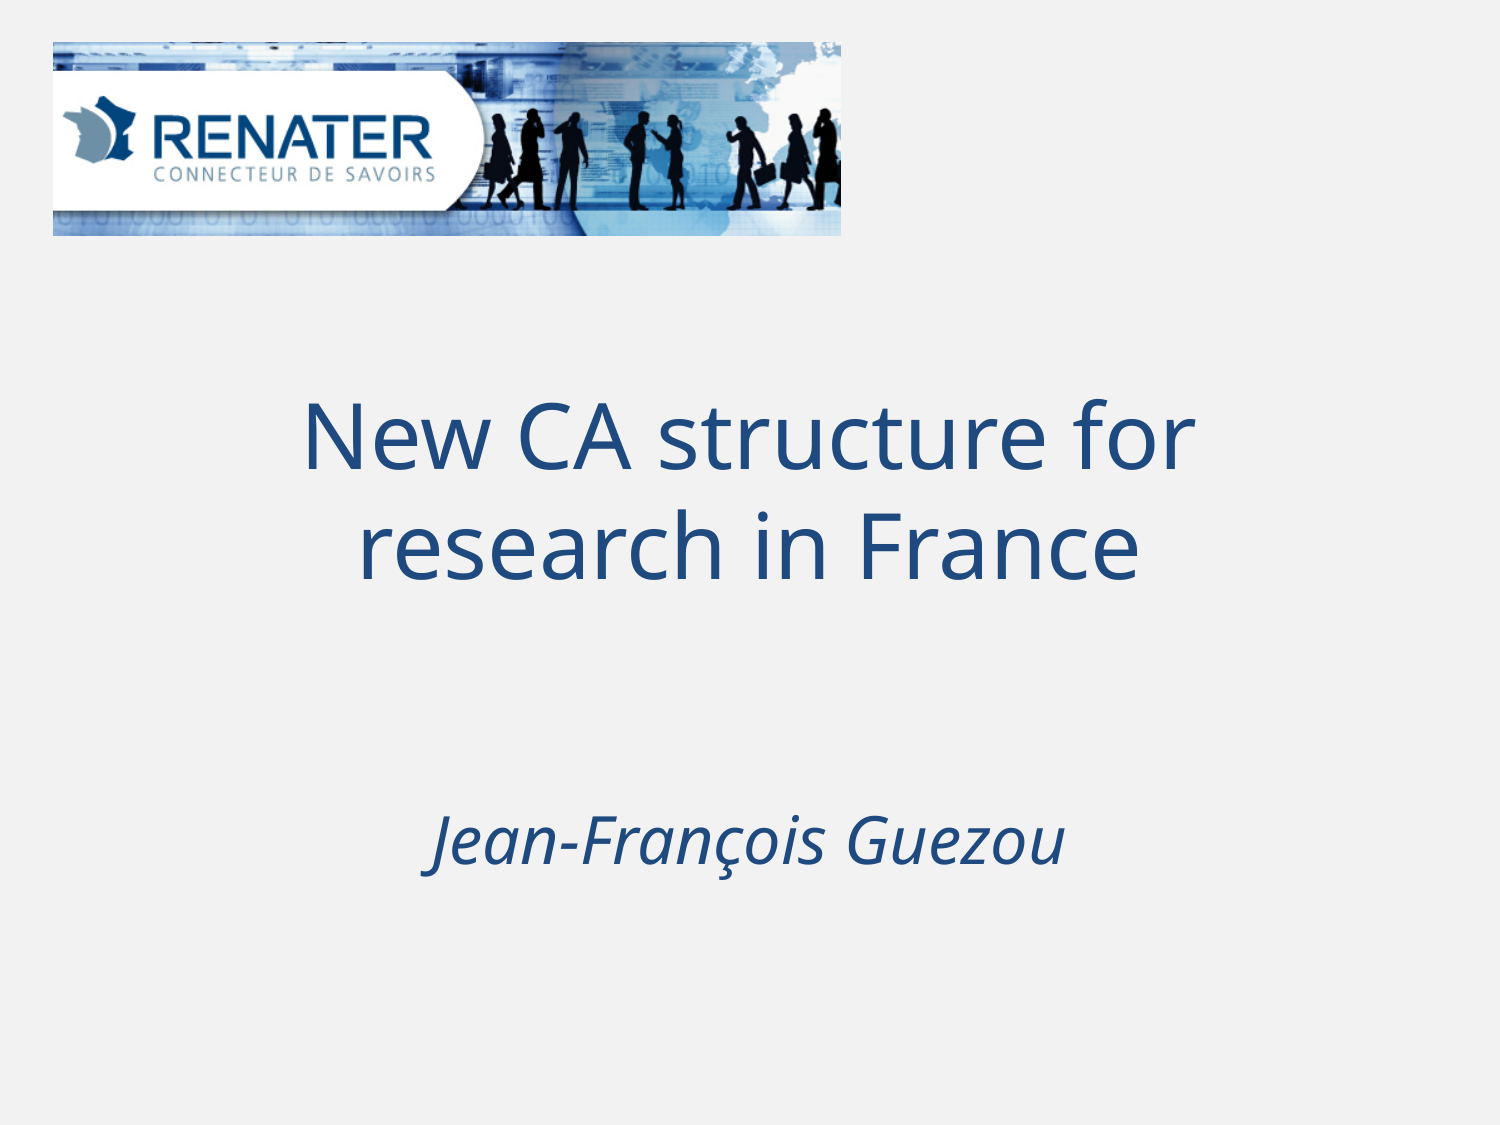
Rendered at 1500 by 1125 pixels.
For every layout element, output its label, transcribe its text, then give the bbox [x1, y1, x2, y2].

title New CA structure for research in France Jean-François Guezou [112, 338, 1388, 918]
picture [53, 42, 841, 236]
